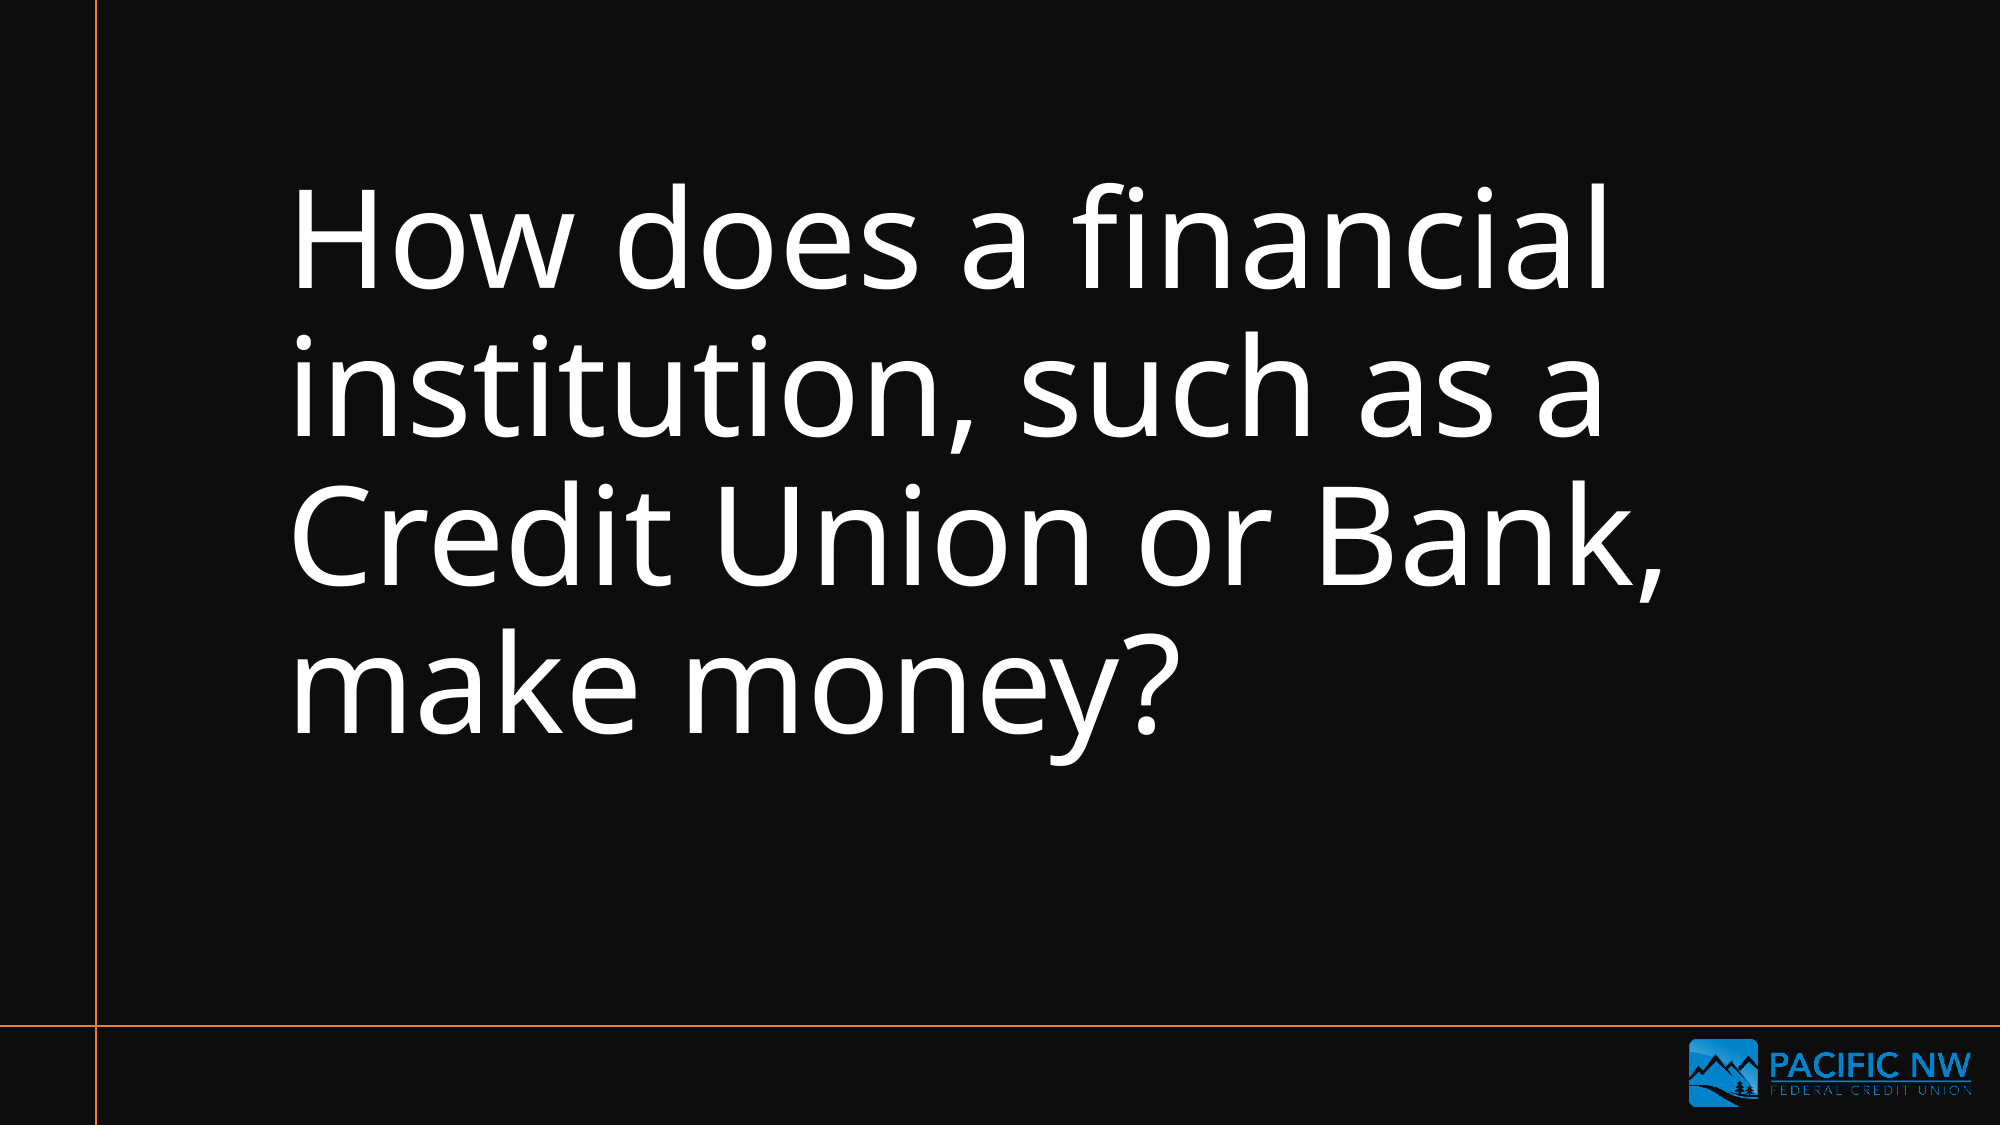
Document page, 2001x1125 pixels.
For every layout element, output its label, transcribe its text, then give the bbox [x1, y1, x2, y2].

text_box [0, 0, 95, 1025]
title How does a financial institution, such as a Credit Union or Bank, make money? [271, 155, 1757, 771]
text_box [97, 0, 2000, 1025]
text_box [97, 1027, 2000, 1125]
picture [1689, 1039, 1971, 1107]
text_box [0, 1027, 95, 1125]
